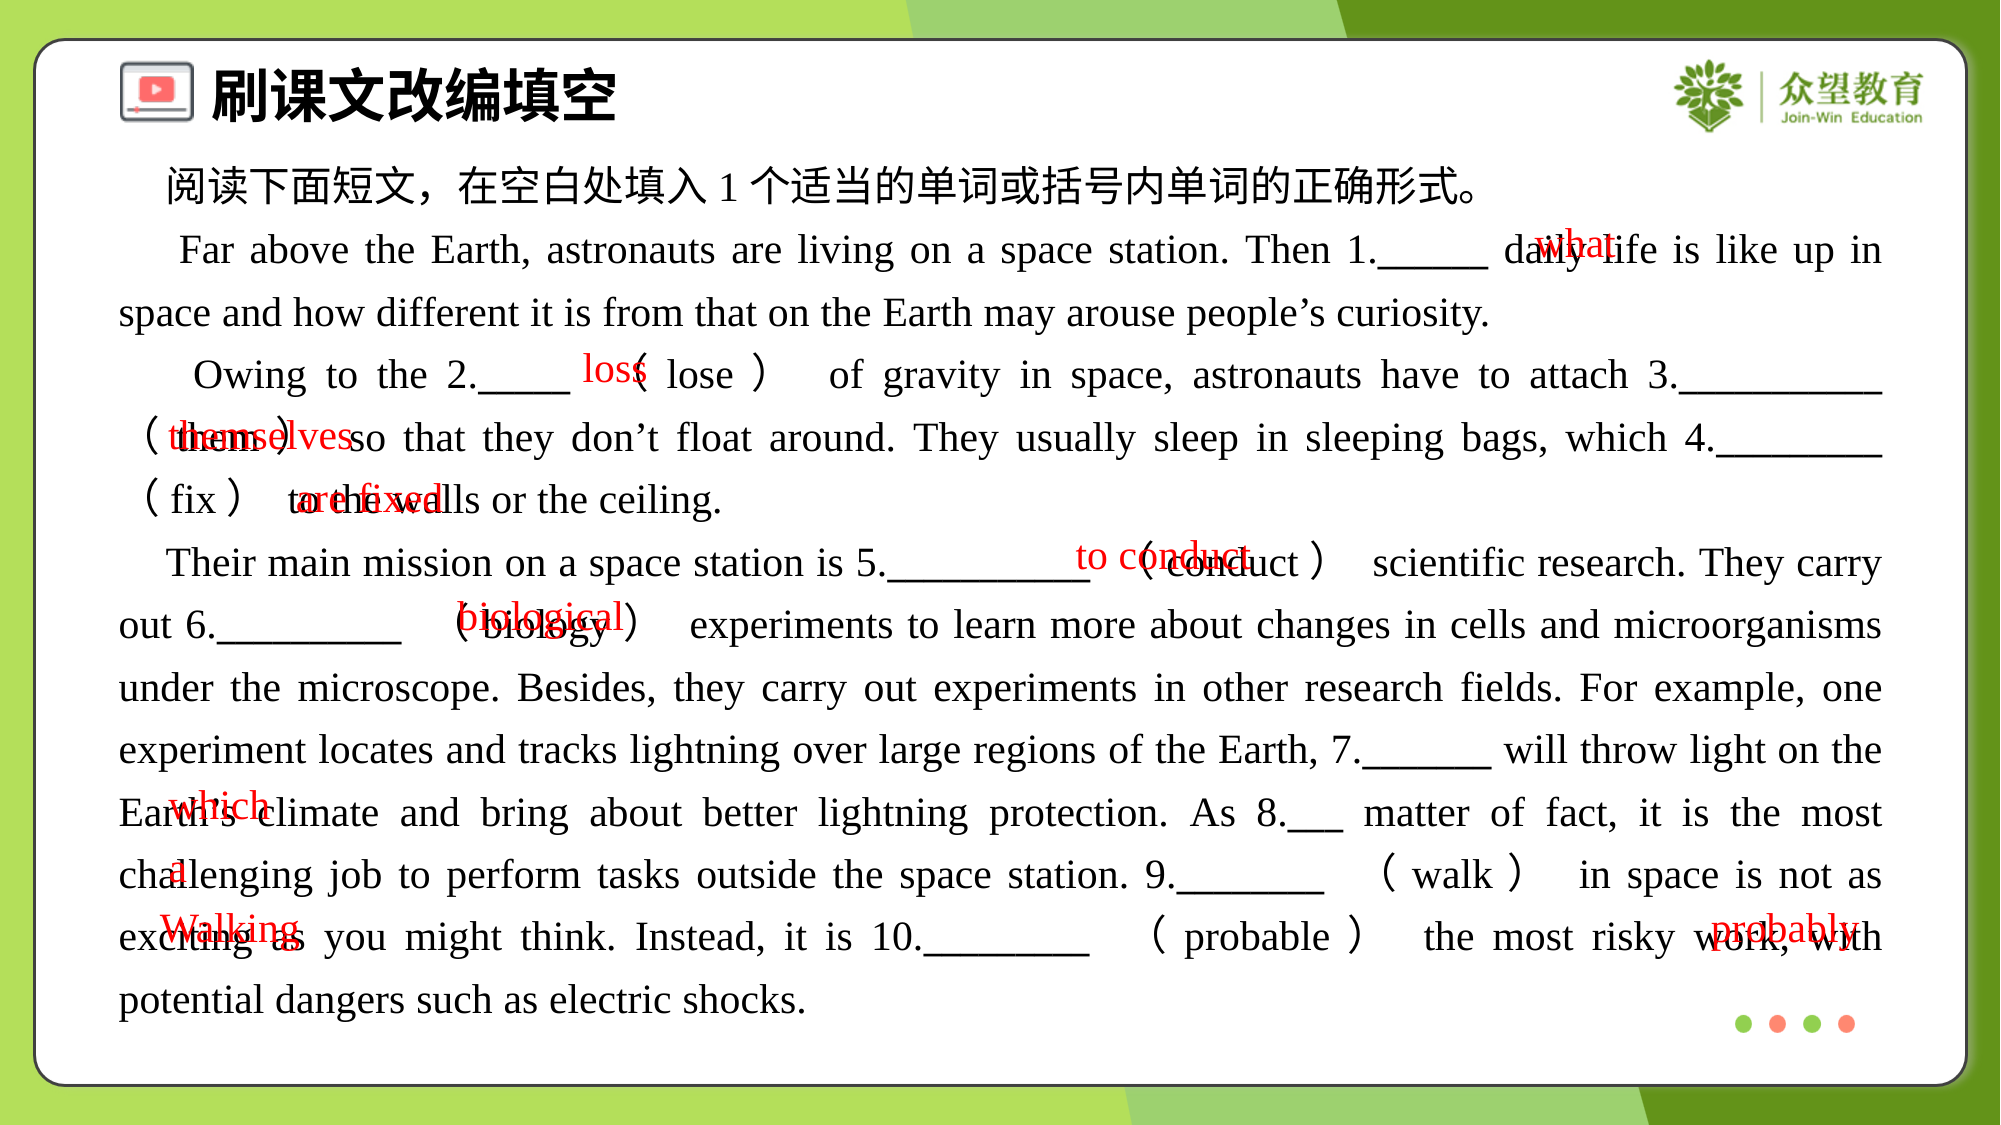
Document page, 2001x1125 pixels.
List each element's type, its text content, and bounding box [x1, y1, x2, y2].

text_box biological [452, 576, 629, 634]
text_box Walking [155, 888, 305, 947]
text_box to conduct [1066, 515, 1261, 573]
text_box what [1530, 203, 1621, 261]
text_box loss [578, 328, 653, 386]
text_box themselves [163, 395, 358, 454]
text_box probably [1706, 888, 1864, 947]
text_box a [163, 828, 192, 886]
text_box which [163, 765, 275, 824]
text_box 阅读下面短文，在空白处填入1个适当的单词或括号内单词的正确形式。 Far above the Earth, astronauts are living on a space station. Then 1.______ daily life is like up in space and how different it is from that on the Earth may arouse people’s curiosity. Owing to the 2._____ （lose） of gravity in space, astronauts have to attach 3.___________ （them） so that they don’t float around. They usually sleep in sleeping bags, which 4._________ （fix） to the walls or the ceiling. Their main mission on a space station is 5.___________ （conduct） scientific research. They carry out 6.__________ （biology） experiments to learn more about changes in cells and microorganisms under the microscope. Besides, they carry out experiments in other research fields. For example, one experiment locates and tracks lightning over large regions of the Earth, 7._______ will throw light on the Earth’s climate and bring about better lightning protection. As 8.___ matter of fact, it is the most challenging job to perform tasks outside the space station. 9.________ （walk） in space is not as exciting as you might think. Instead, it is 10._________ （probable） the most risky work, with potential dangers such as electric shocks. [118, 146, 1883, 1017]
text_box are fixed [286, 458, 453, 516]
picture [0, 0, 2000, 1125]
